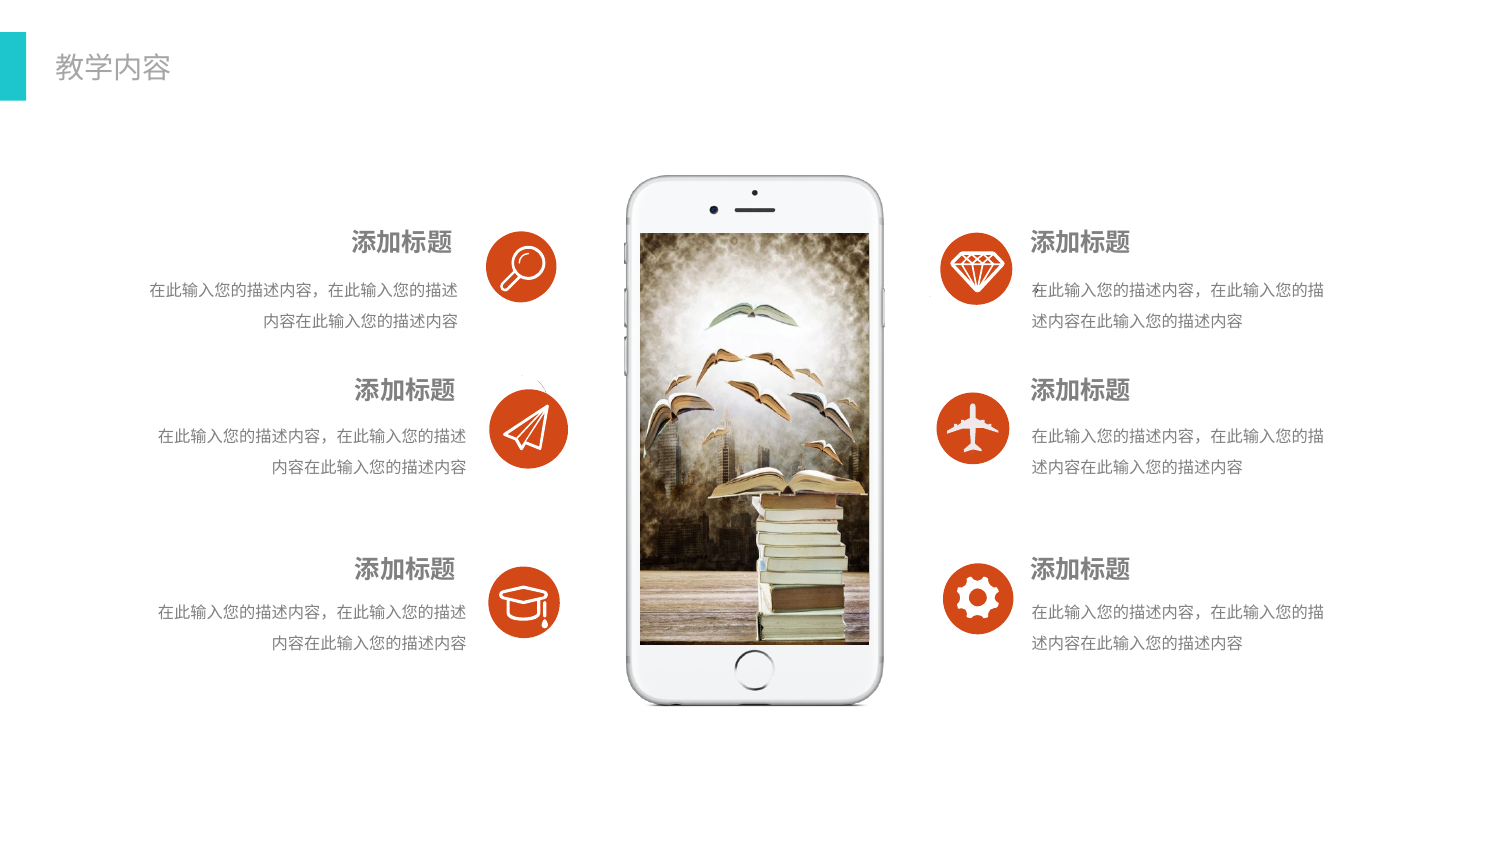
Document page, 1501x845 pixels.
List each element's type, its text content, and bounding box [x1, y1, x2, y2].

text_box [624, 175, 885, 707]
text_box 添加标题 [1018, 220, 1229, 263]
text_box 添加标题 [257, 548, 468, 584]
text_box 在此输入您的描述内容，在此输入您的描述内容在此输入您的描述内容 [135, 584, 478, 659]
text_box 添加标题 [1018, 369, 1229, 411]
text_box 在此输入您的描述内容，在此输入您的描述内容在此输入您的描述内容 [1020, 584, 1346, 659]
text_box 在此输入您的描述内容，在此输入您的描述内容在此输入您的描述内容 [135, 262, 470, 337]
text_box 在此输入您的描述内容，在此输入您的描述内容在此输入您的描述内容 [1020, 408, 1352, 483]
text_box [936, 392, 1010, 465]
text_box [942, 563, 1014, 635]
text_box [955, 575, 1001, 620]
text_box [483, 561, 565, 644]
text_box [481, 226, 562, 308]
text_box 在此输入您的描述内容，在此输入您的描述内容在此输入您的描述内容 [1020, 262, 1352, 337]
text_box 添加标题 [254, 220, 464, 262]
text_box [935, 227, 1018, 310]
text_box 添加标题 [1018, 548, 1229, 590]
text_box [483, 383, 574, 475]
text_box 添加标题 [257, 369, 467, 408]
text_box 在此输入您的描述内容，在此输入您的描述内容在此输入您的描述内容 [138, 408, 478, 483]
